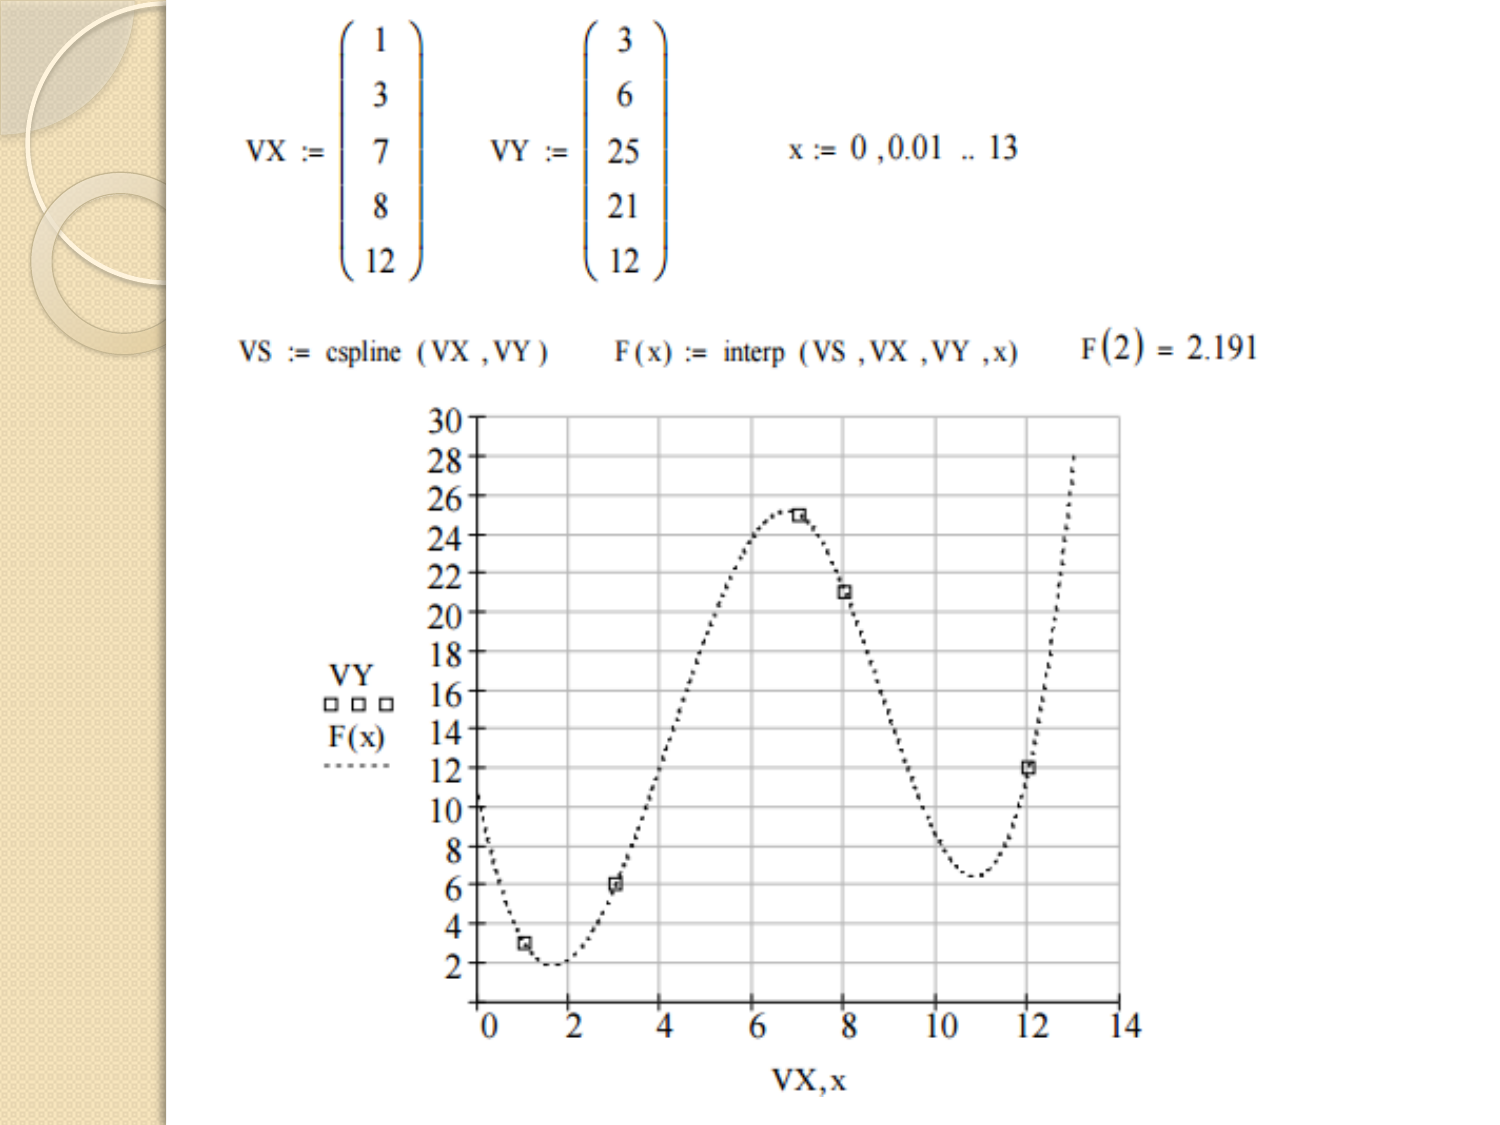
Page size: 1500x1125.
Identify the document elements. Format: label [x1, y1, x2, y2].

picture [194, 16, 1294, 1097]
